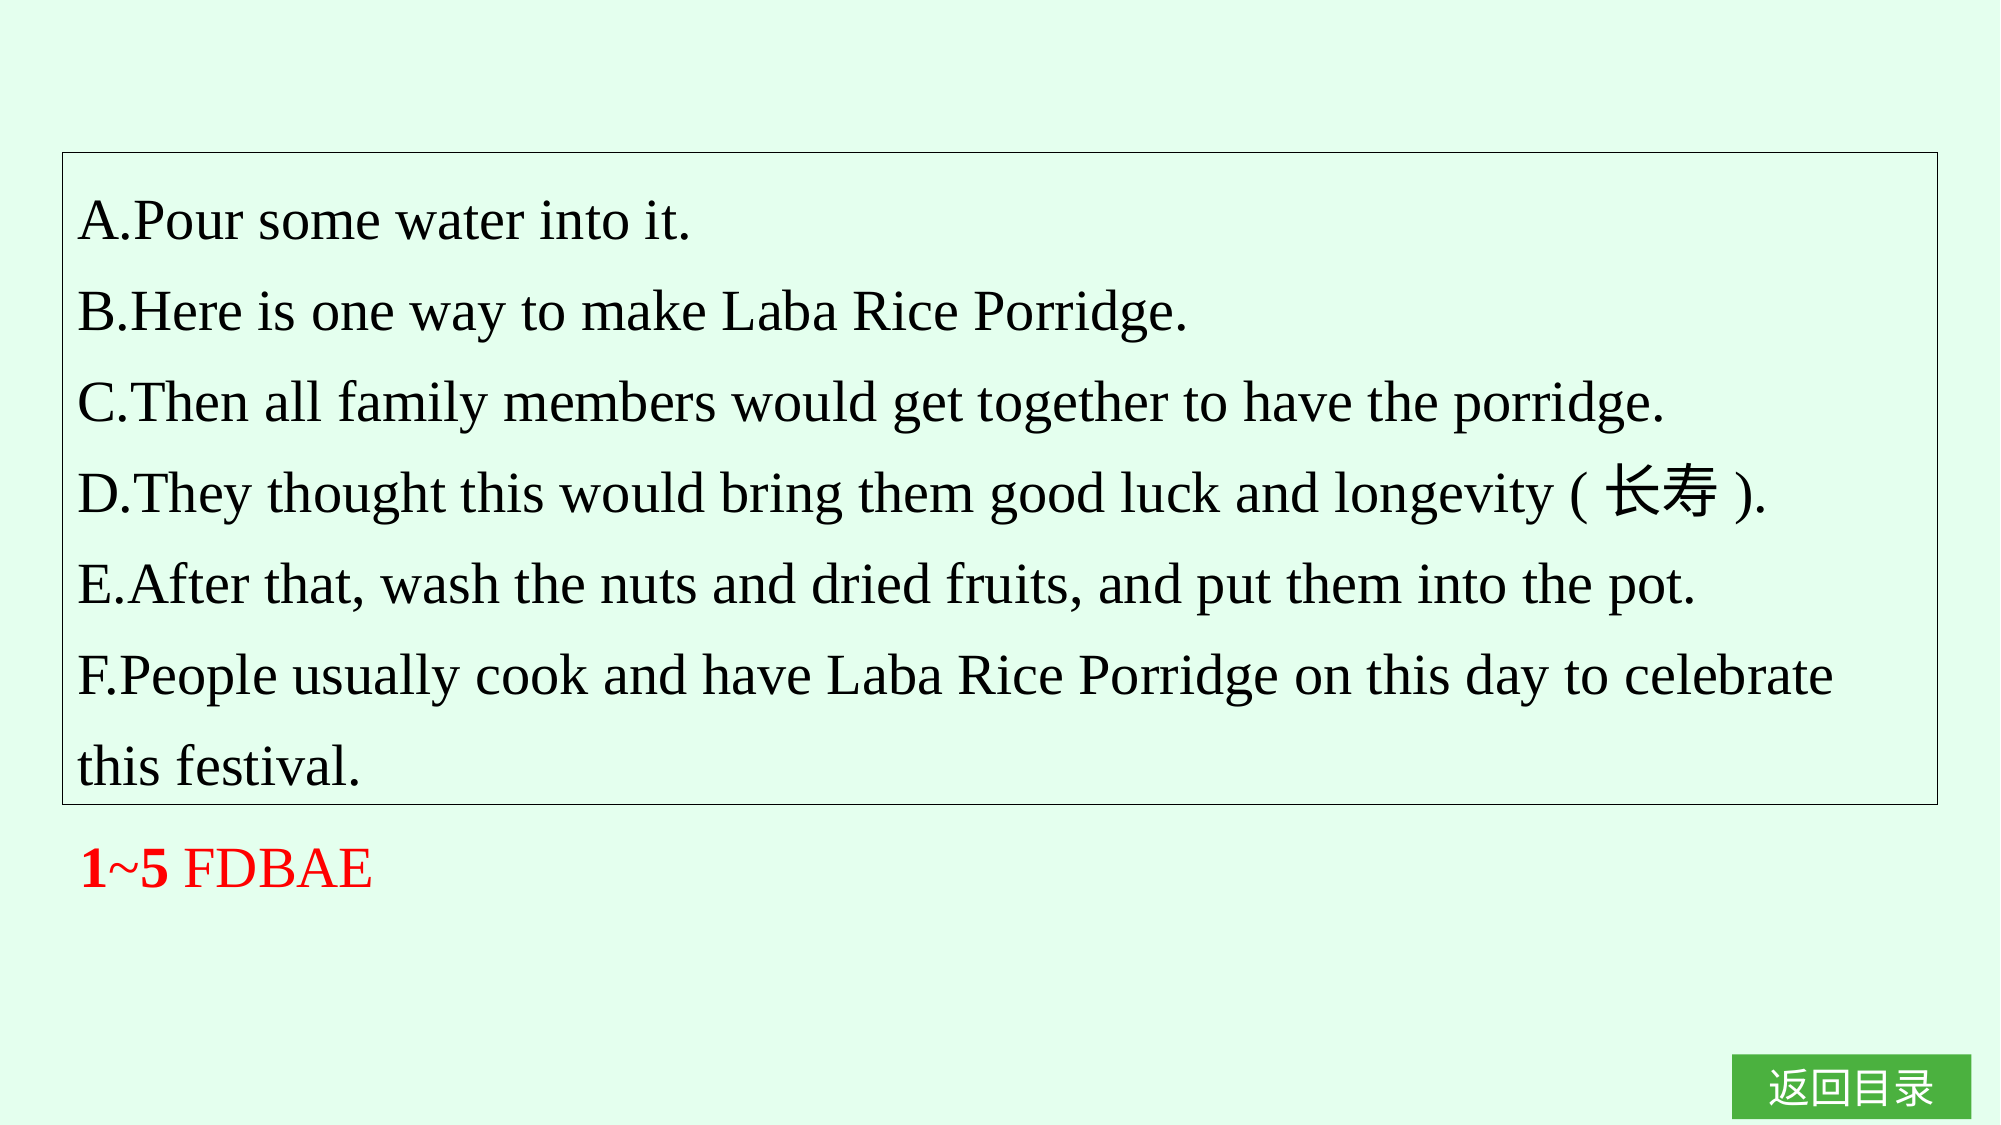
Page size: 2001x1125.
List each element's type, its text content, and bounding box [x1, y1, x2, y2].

text_box A.Pour some water into it. B.Here is one way to make Laba Rice Porridge. C.Then all family members would get together to have the porridge. D.They thought this would bring them good luck and longevity (长寿). E.After that, wash the nuts and dried fruits, and put them into the pot. F.People usually cook and have Laba Rice Porridge on this day to celebrate this festival. [62, 152, 1938, 805]
text_box 1~5 FDBAE [64, 801, 404, 907]
